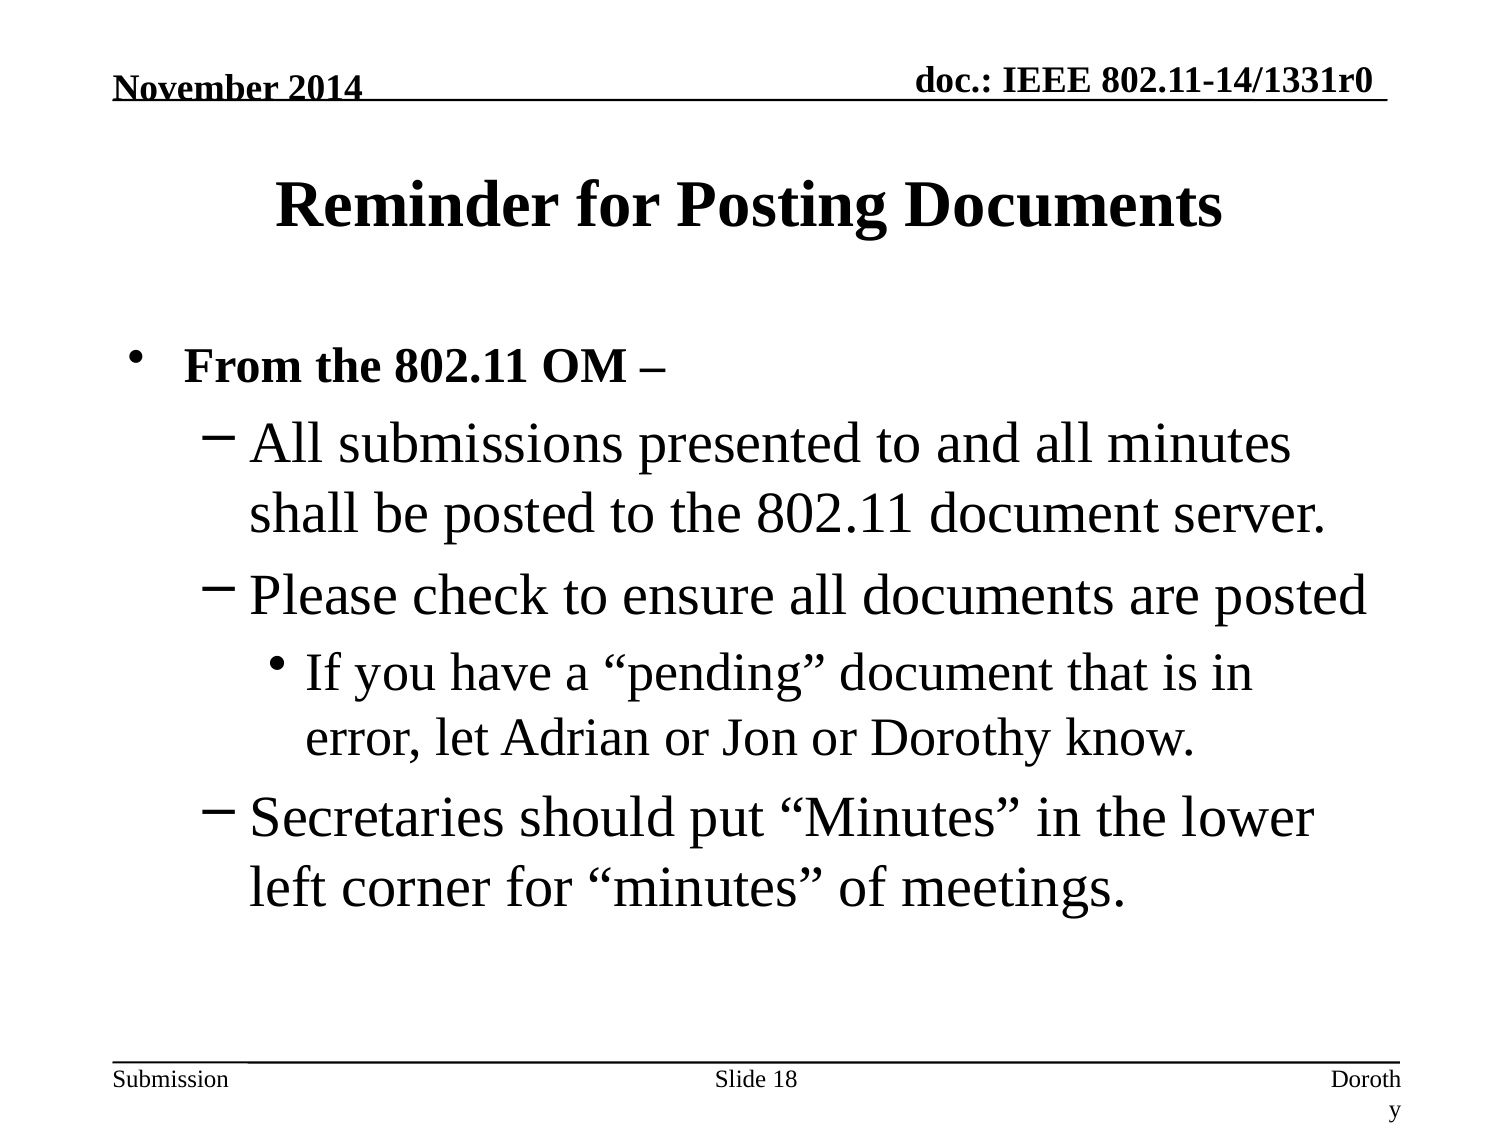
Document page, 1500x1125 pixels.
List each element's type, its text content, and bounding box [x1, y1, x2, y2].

list From the 802.11 OM – All submissions presented to and all minutes shall be posted to the 802.11 document server. Please check to ensure all documents are posted If you have a “pending” document that is in error, let Adrian or Jon or Dorothy know. Secretaries should put “Minutes” in the lower left corner for “minutes” of meetings. [112, 324, 1388, 1001]
slide_number Slide 18 [712, 1061, 800, 1093]
title Reminder for Posting Documents [112, 112, 1388, 288]
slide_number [112, 62, 401, 109]
footer Dorothy Stanley (Aruba Networks) [1324, 1061, 1402, 1093]
